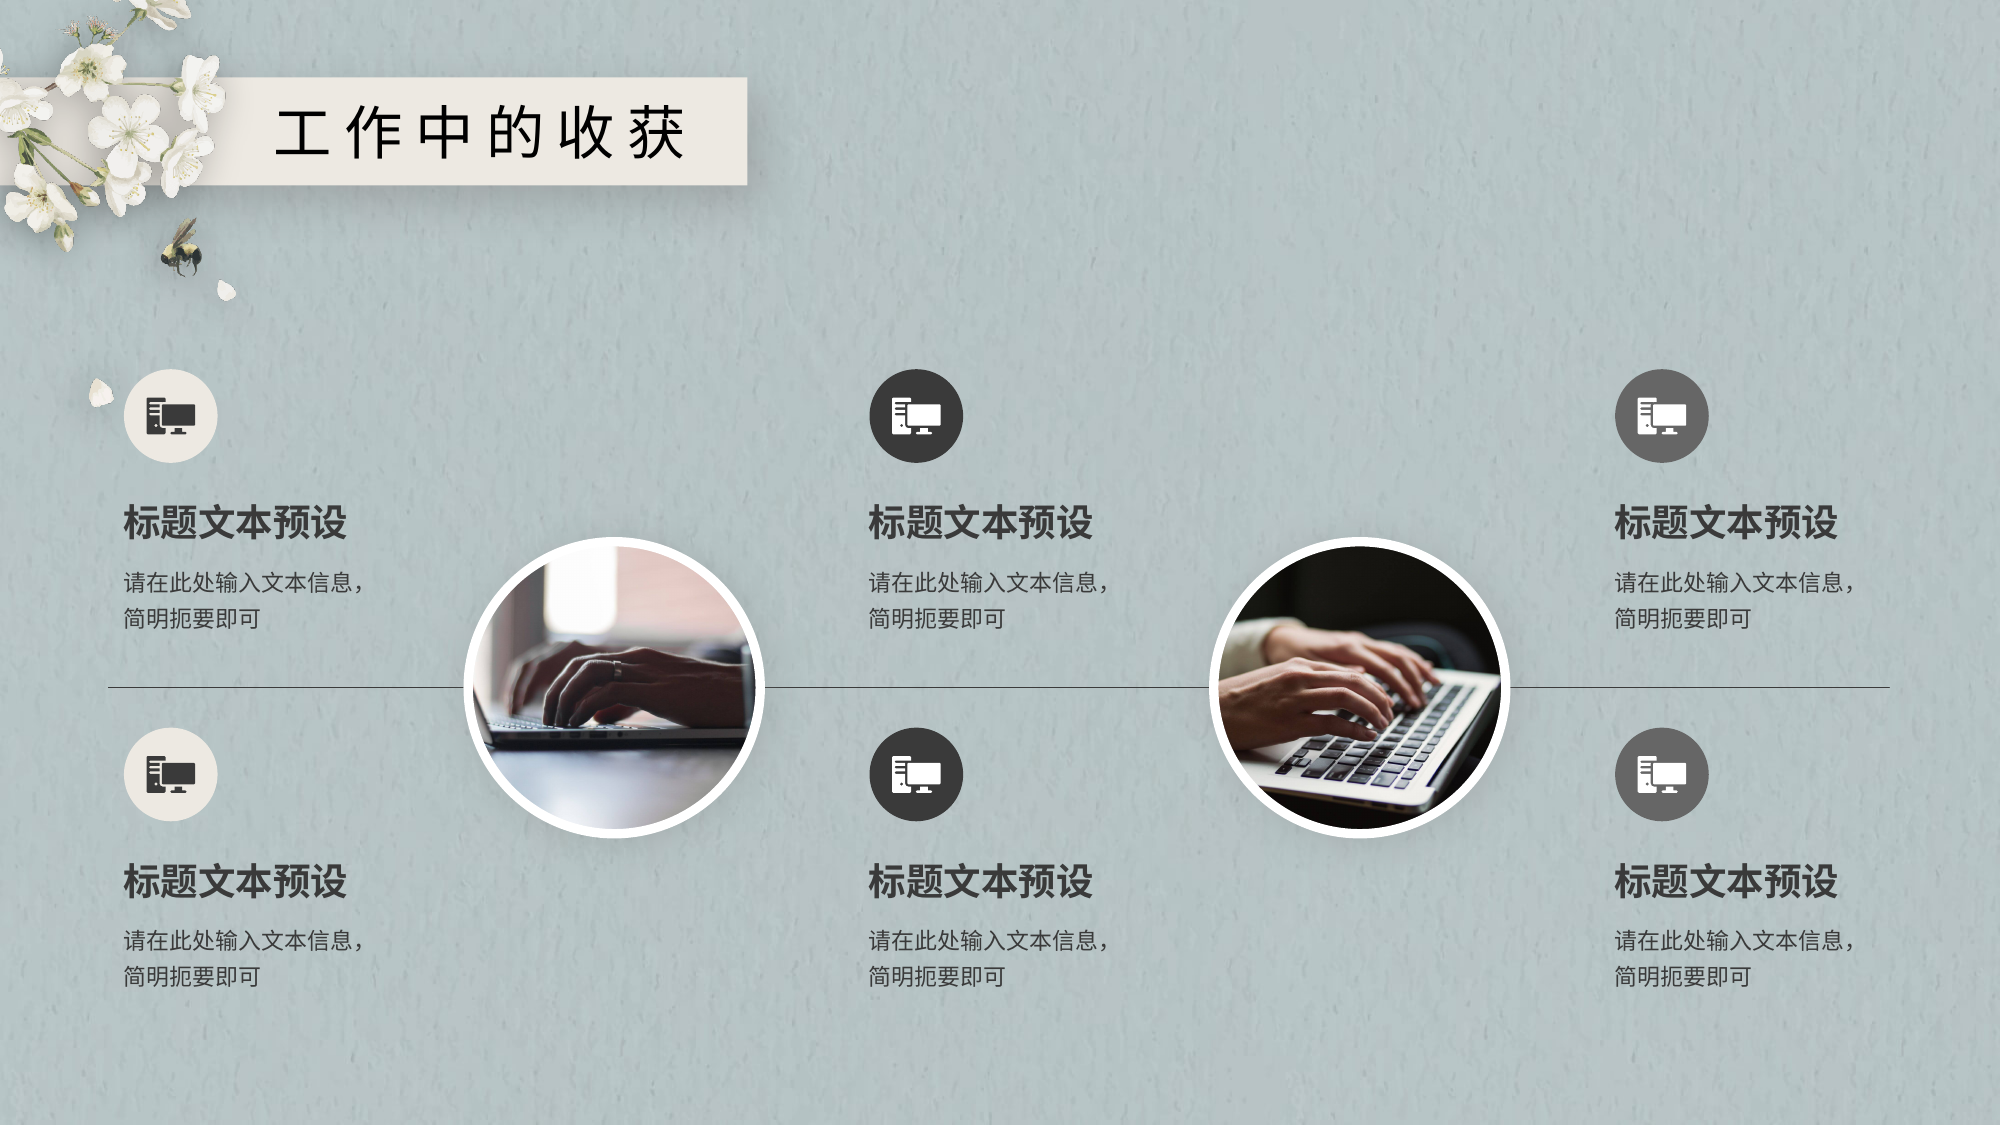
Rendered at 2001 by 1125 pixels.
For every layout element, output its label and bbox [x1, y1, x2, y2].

text_box [108, 688, 399, 1007]
text_box [853, 369, 1144, 687]
text_box [0, 0, 748, 429]
text_box [1599, 369, 1890, 687]
text_box [1213, 541, 1506, 687]
text_box [468, 541, 761, 687]
text_box [108, 369, 399, 687]
picture [0, 0, 2000, 1125]
text_box [1213, 688, 1506, 834]
text_box [468, 688, 761, 834]
text_box [1599, 688, 1890, 1007]
text_box [853, 688, 1144, 1007]
